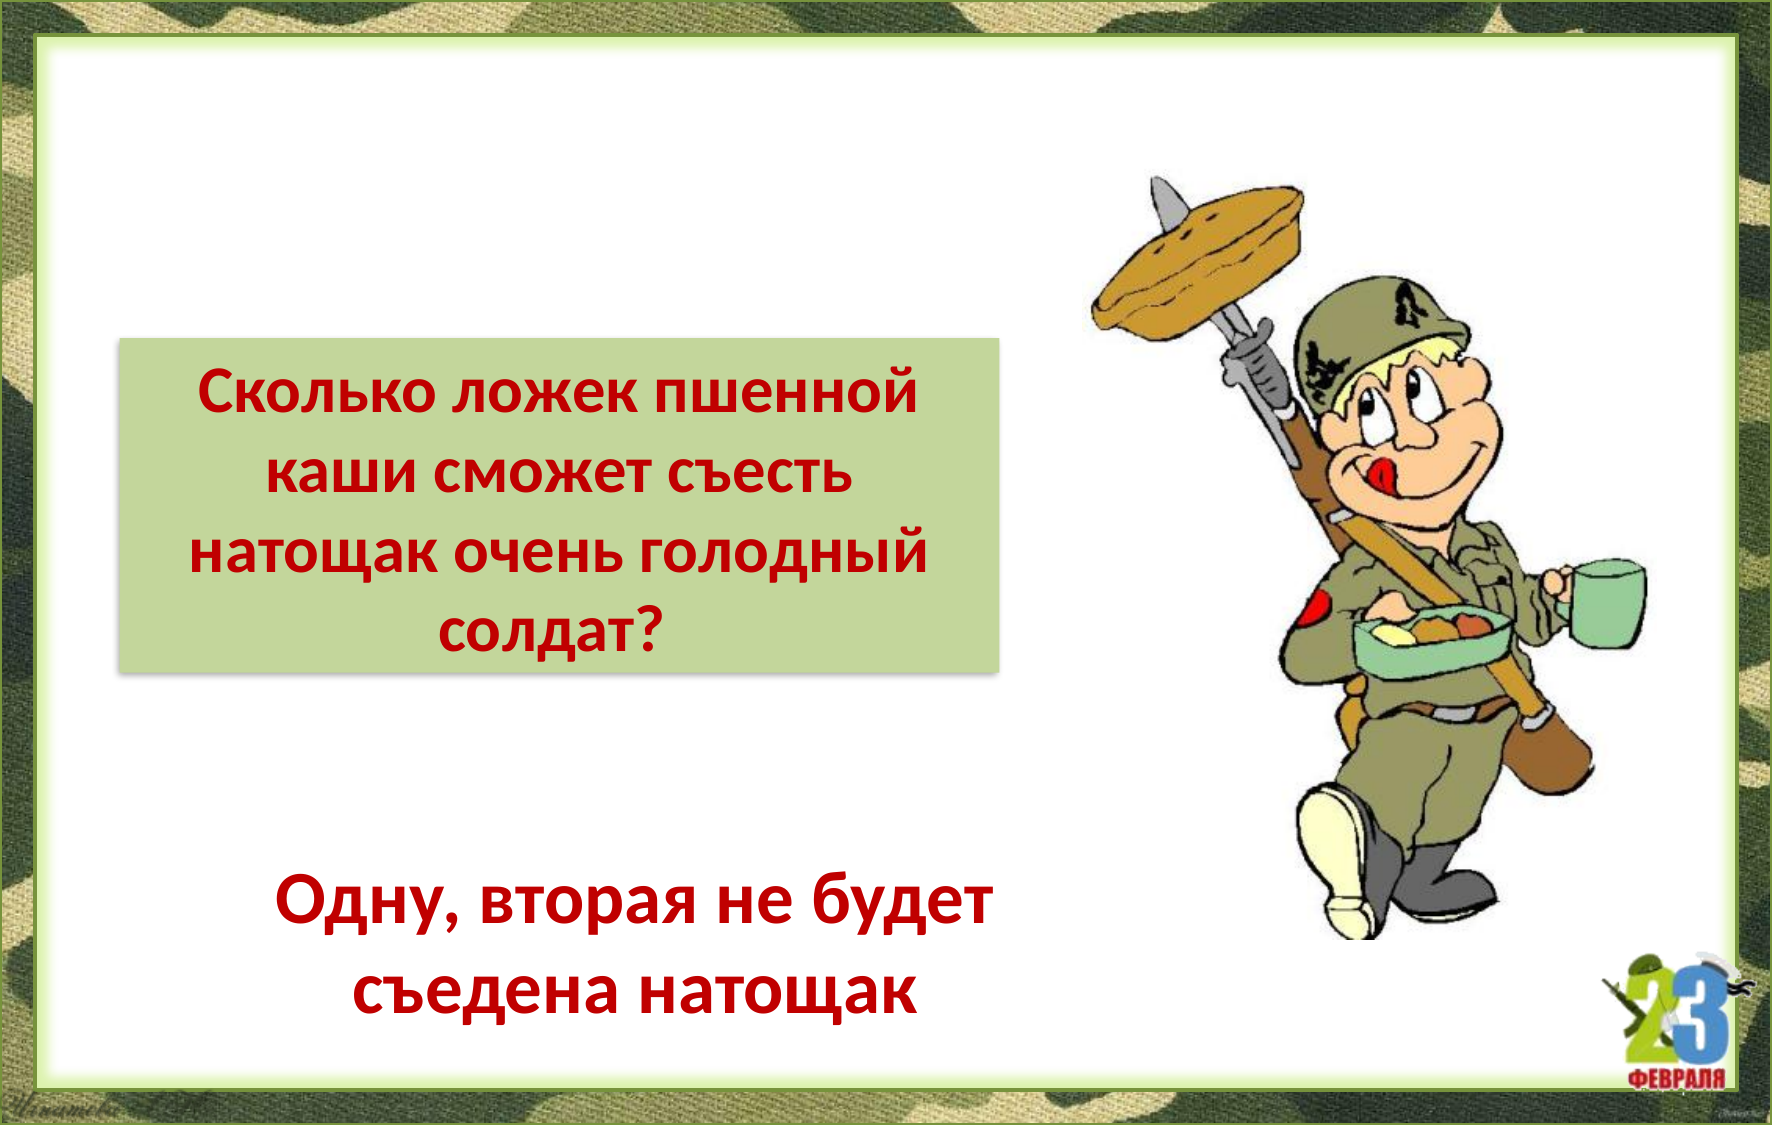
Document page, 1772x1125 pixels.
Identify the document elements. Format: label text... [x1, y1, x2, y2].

picture [2, 2, 1772, 1123]
text_box Одну, вторая не будет съедена натощак [160, 841, 1110, 1037]
text_box Сколько ложек пшенной каши сможет съесть натощак очень голодный солдат? [119, 338, 1000, 673]
